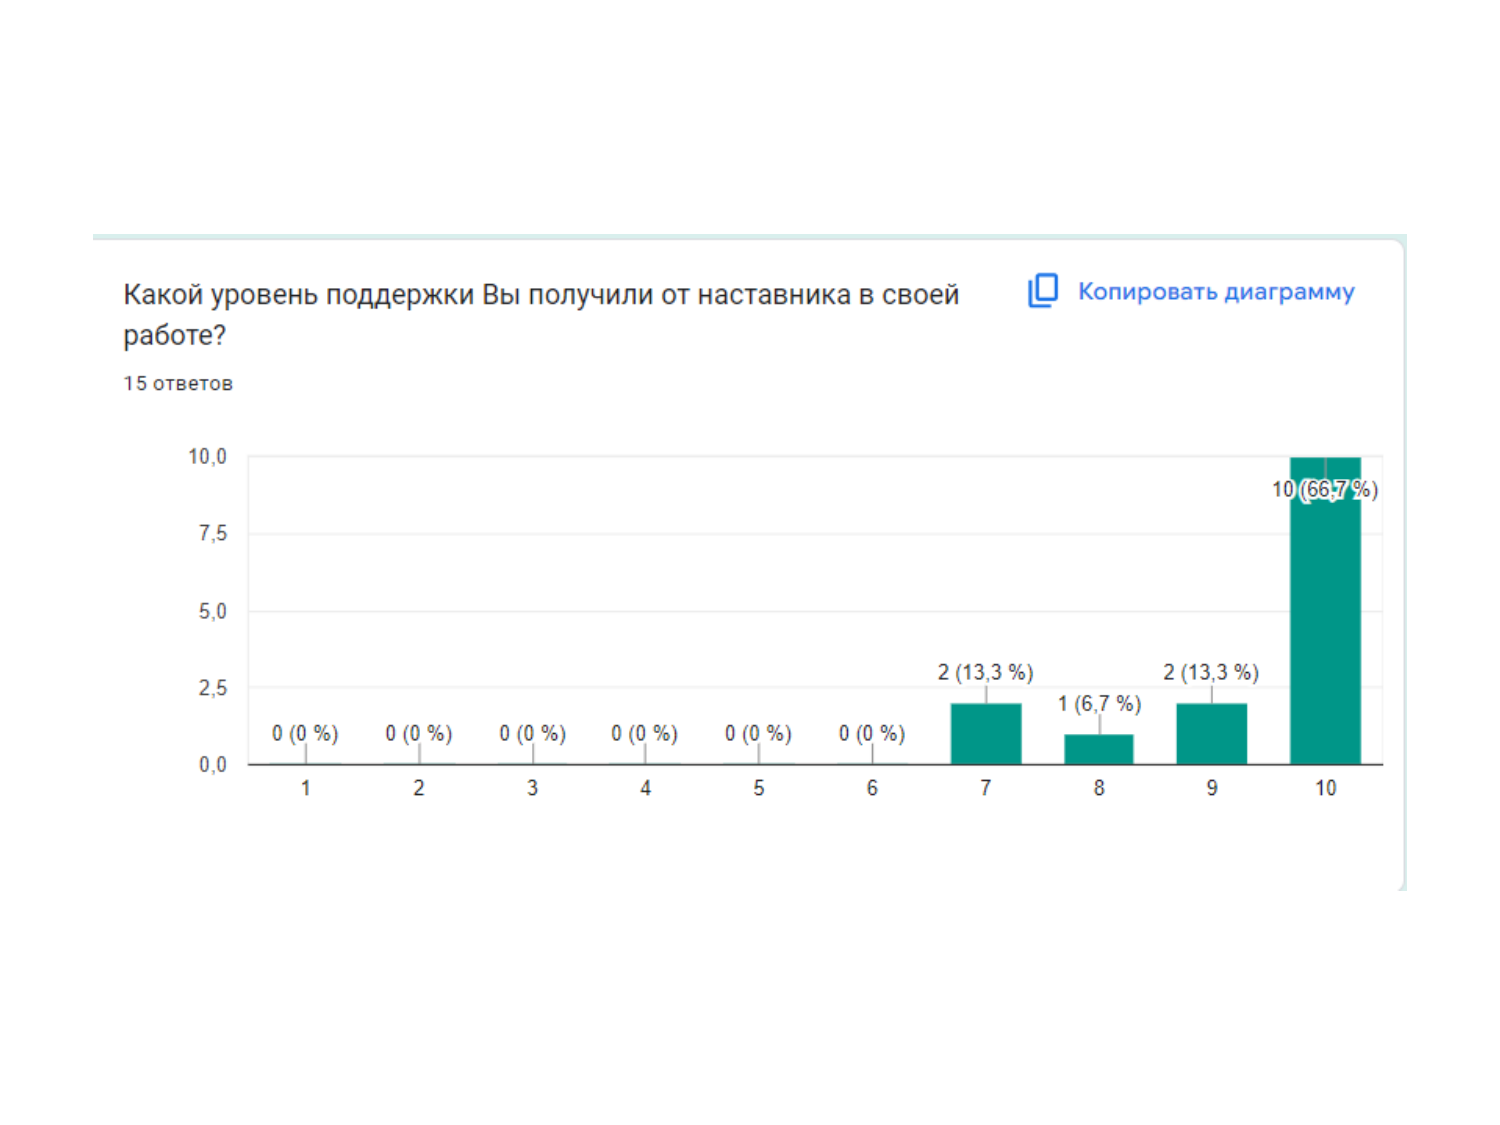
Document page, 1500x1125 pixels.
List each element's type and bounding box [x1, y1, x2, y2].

picture [93, 234, 1407, 891]
